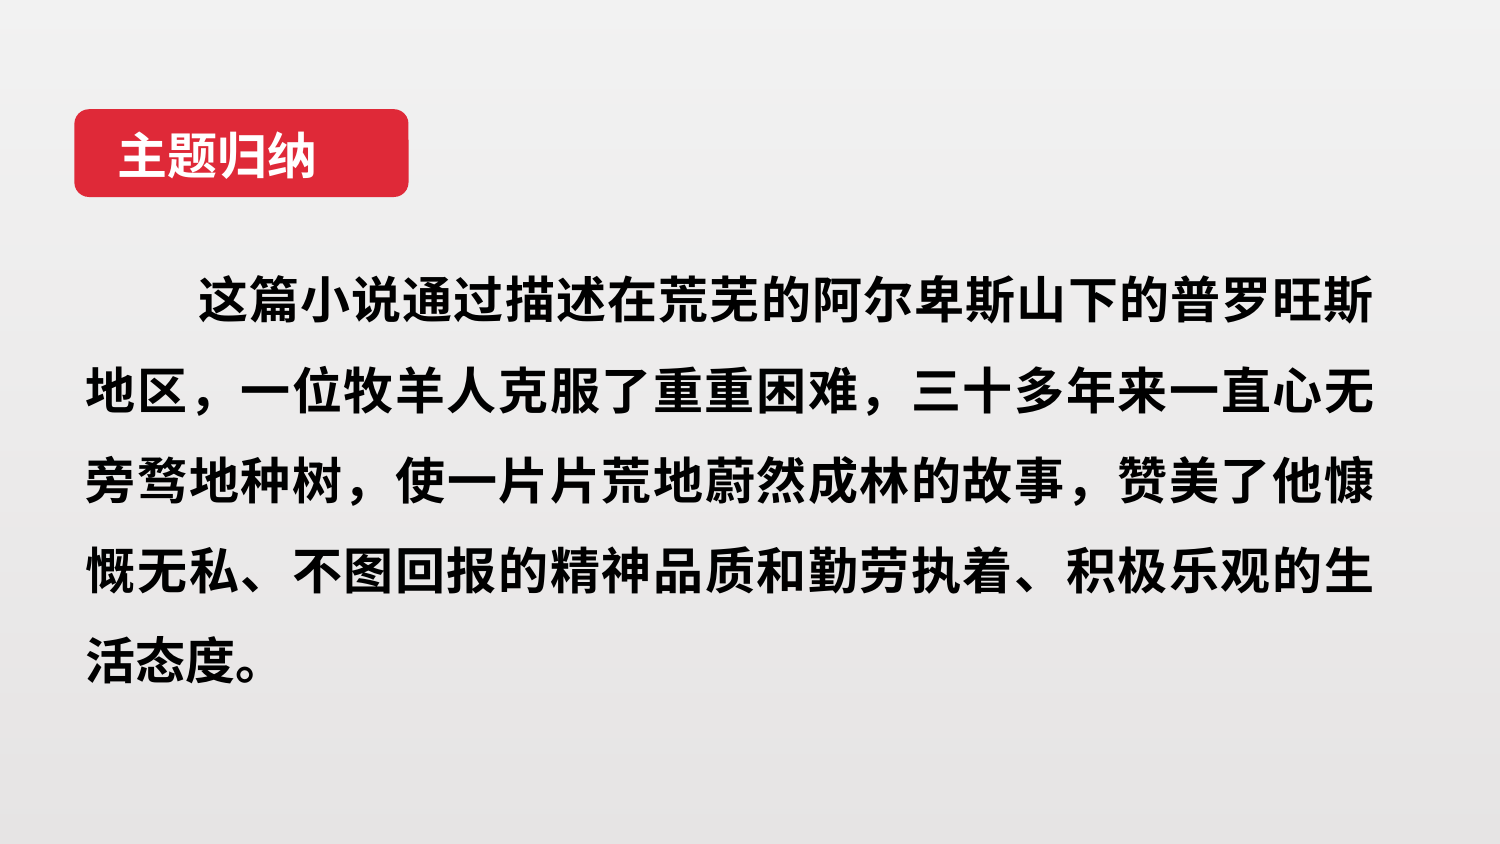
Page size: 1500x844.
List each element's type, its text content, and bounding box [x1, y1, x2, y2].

list 这篇小说通过描述在荒芜的阿尔卑斯山下的普罗旺斯地区，一位牧羊人克服了重重困难，三十多年来一直心无旁骛地种树，使一片片荒地蔚然成林的故事，赞美了他慷慨无私、不图回报的精神品质和勤劳执着、积极乐观的生活态度。 [74, 222, 1386, 722]
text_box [74, 109, 409, 197]
